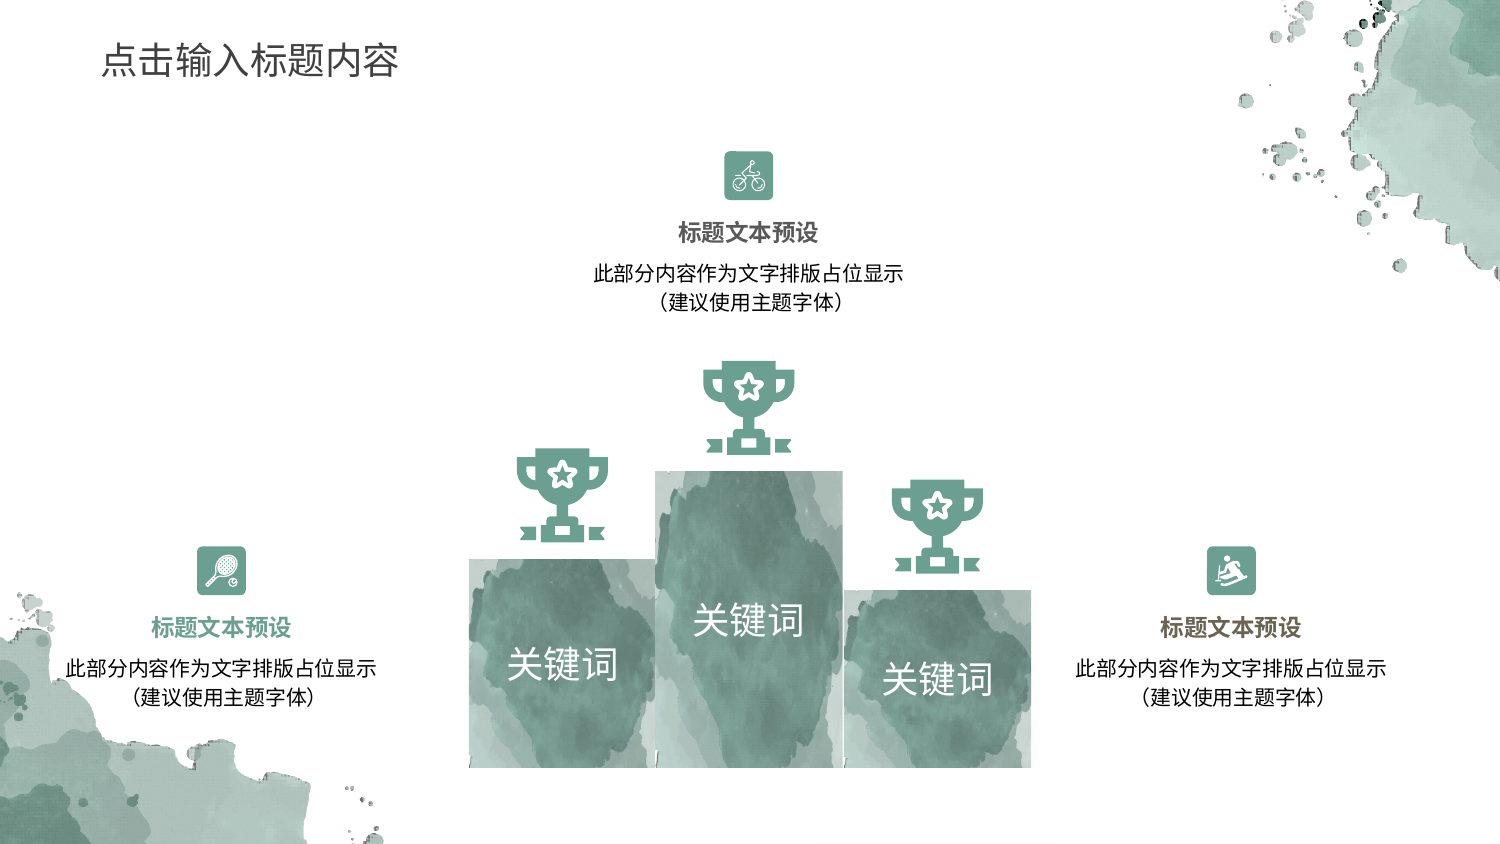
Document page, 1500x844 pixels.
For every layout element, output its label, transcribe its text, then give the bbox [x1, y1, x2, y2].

text_box 关键词 [467, 728, 653, 770]
text_box 关键词 [653, 728, 842, 770]
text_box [58, 151, 1395, 720]
text_box 点击输入标题内容 [100, 28, 450, 91]
text_box 关键词 [842, 728, 1033, 770]
